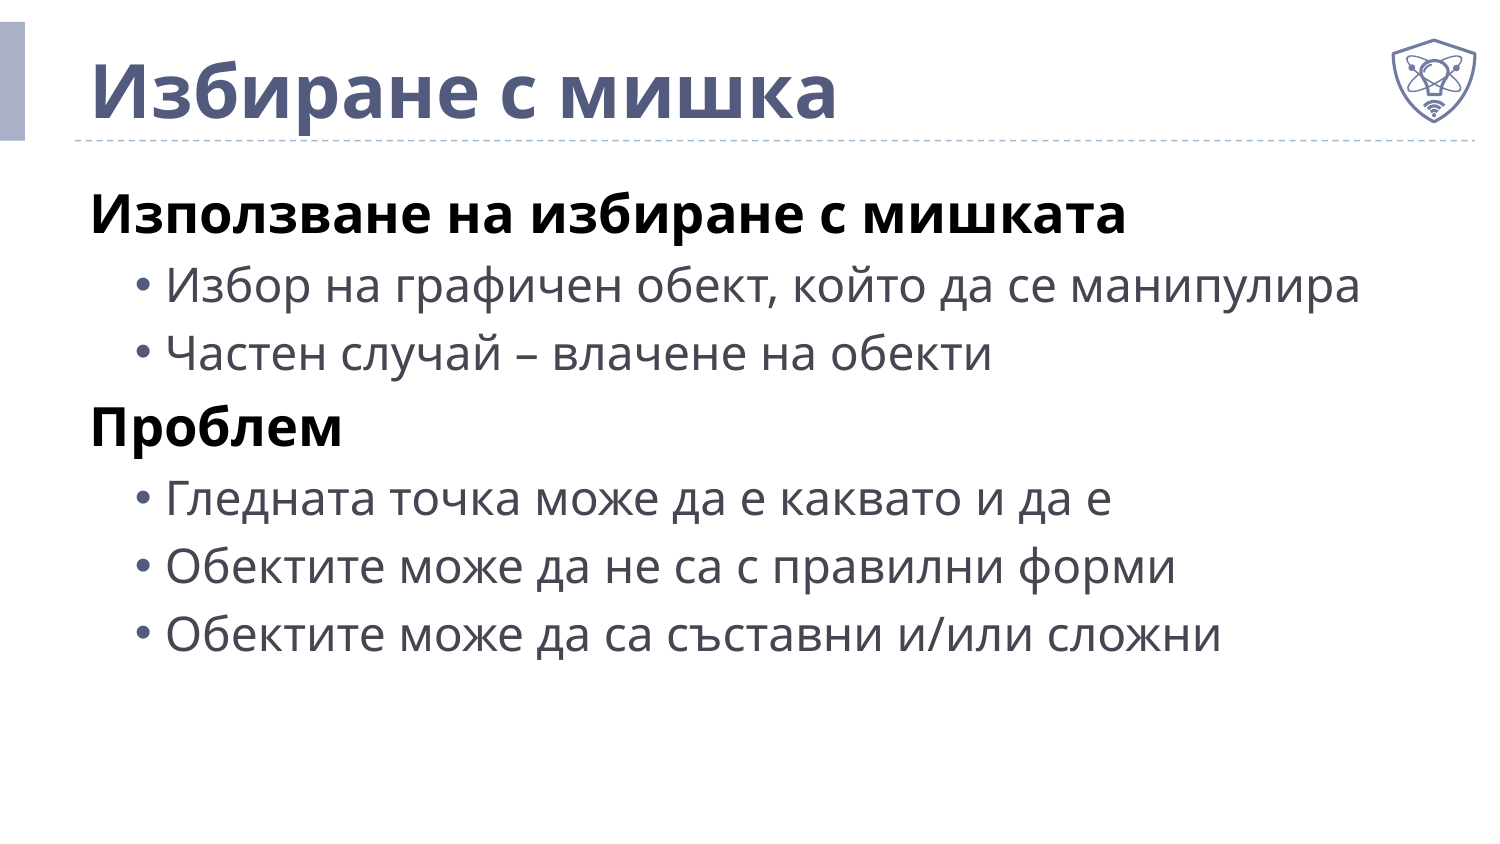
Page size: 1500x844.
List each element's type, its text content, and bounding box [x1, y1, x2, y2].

list Използване на избиране с мишката Избор на графичен обект, който да се манипулира Частен случай – влачене на обекти Проблем Гледната точка може да е каквато и да е Обектите може да не са с правилни форми Обектите може да са съставни и/или сложни [75, 171, 1475, 835]
title Избиране с мишка [75, 18, 1475, 141]
